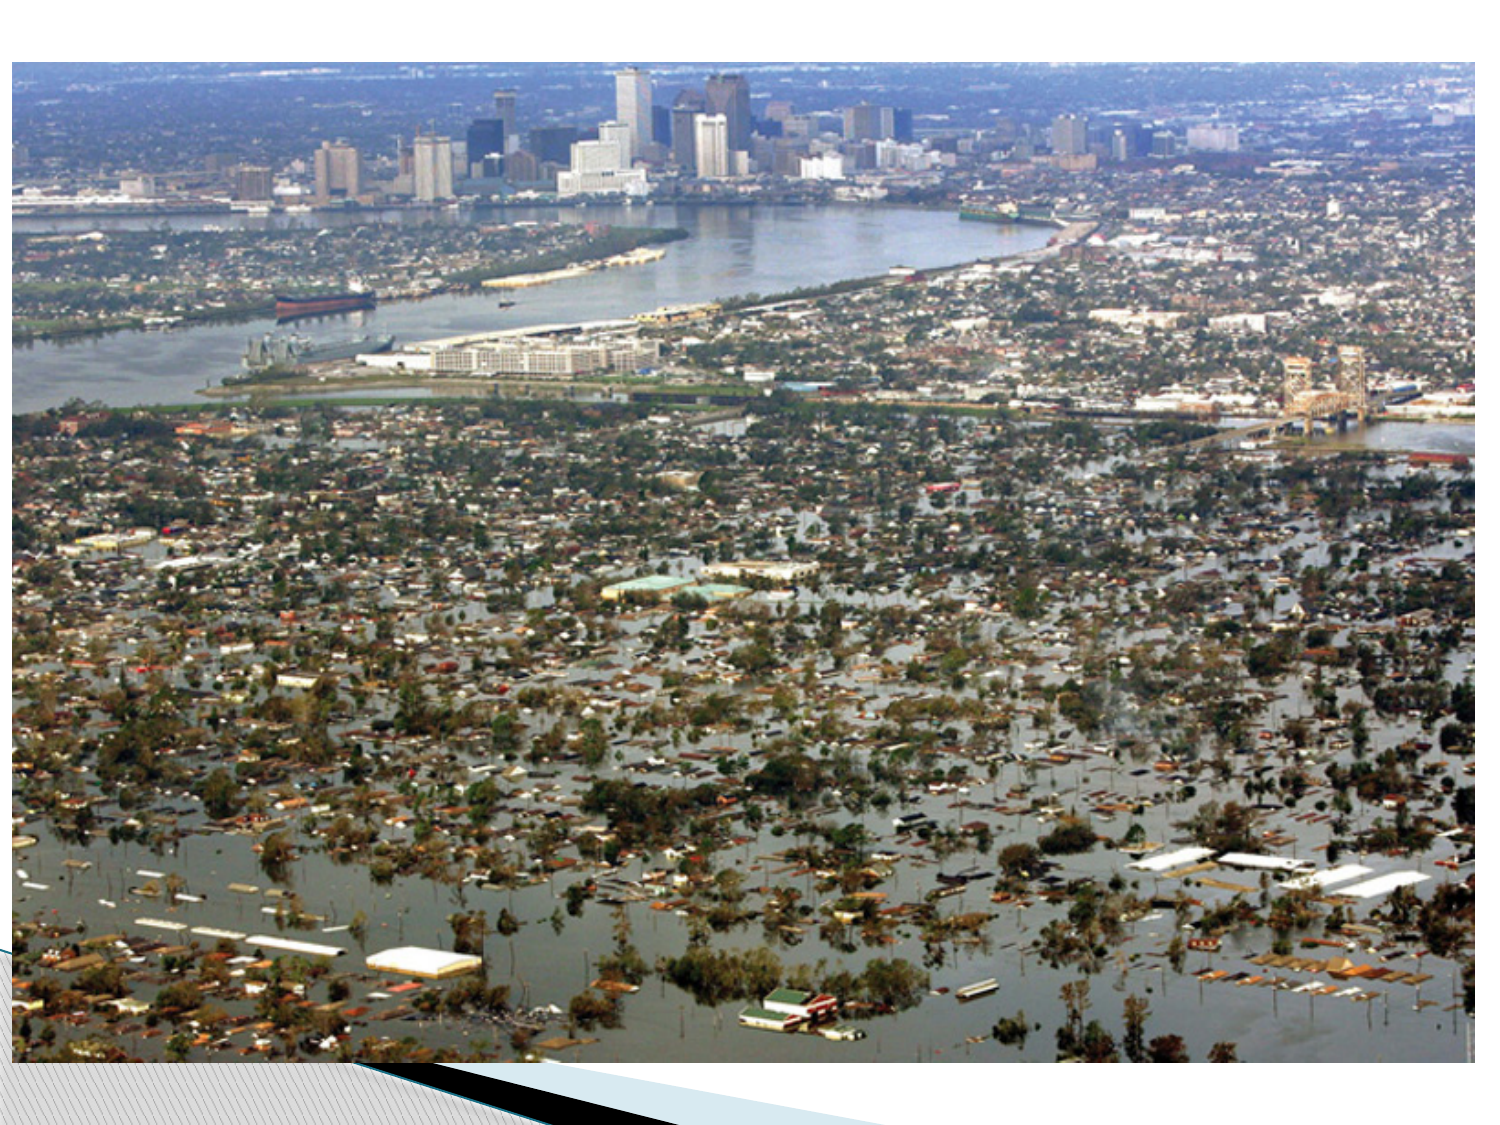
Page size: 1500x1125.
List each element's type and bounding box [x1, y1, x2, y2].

picture [12, 62, 1476, 1063]
